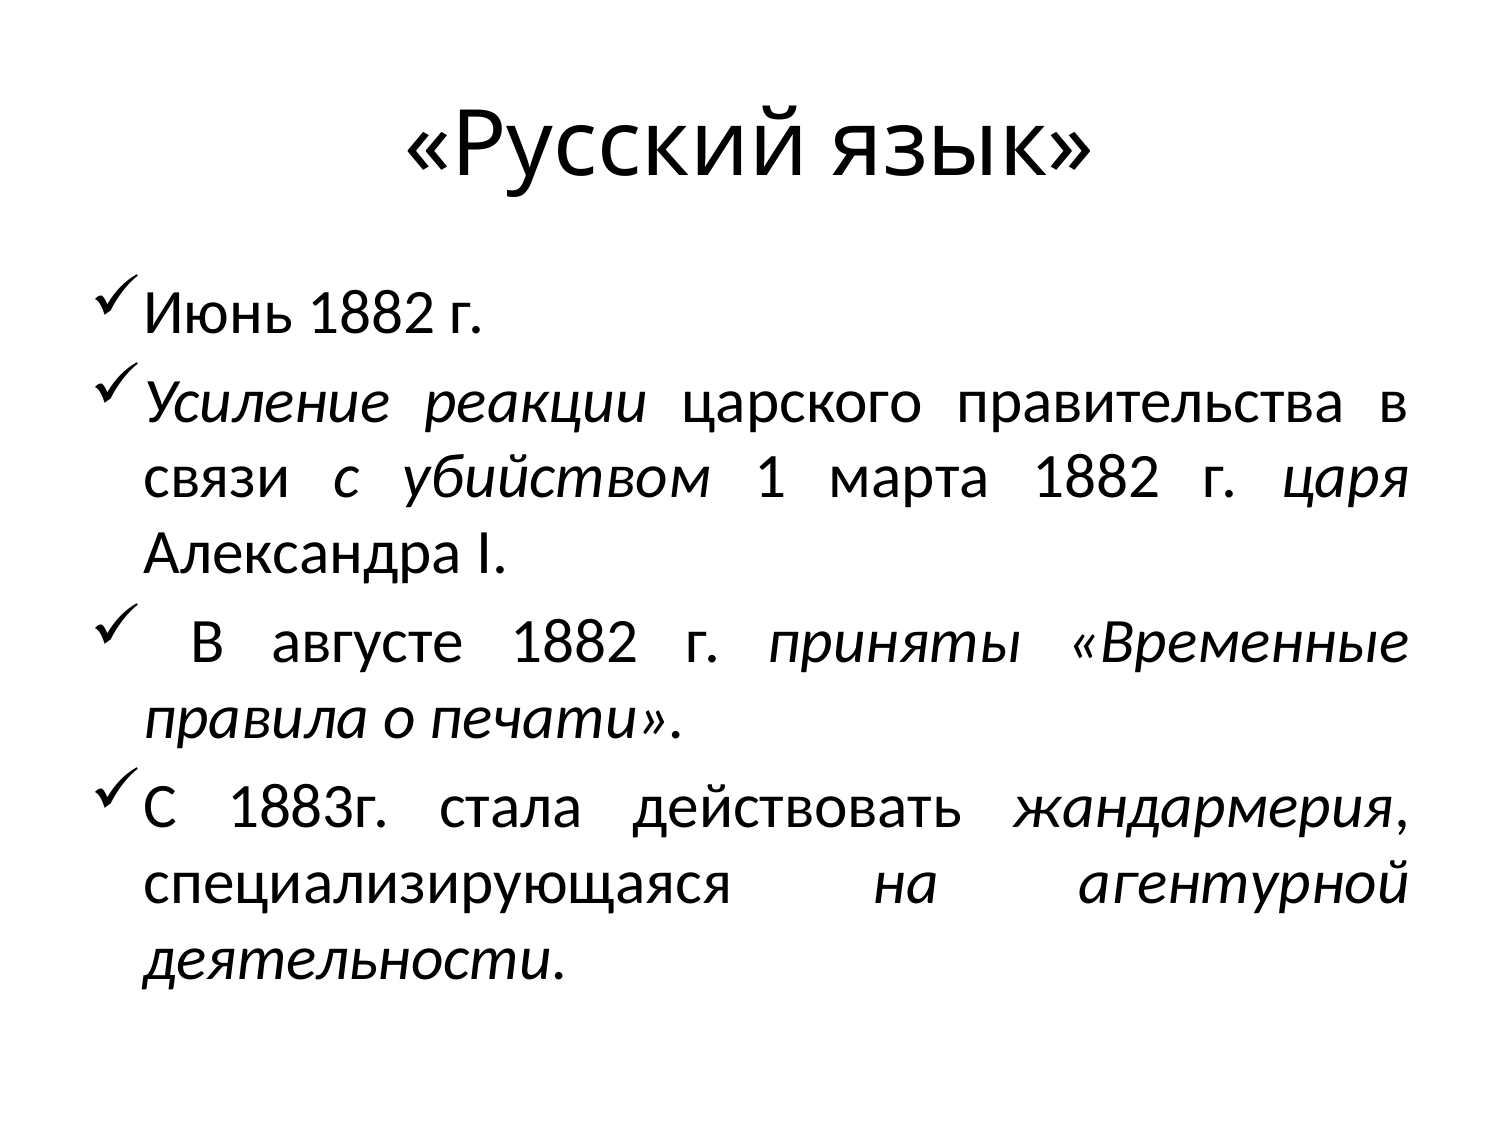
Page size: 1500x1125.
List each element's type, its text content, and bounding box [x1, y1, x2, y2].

title «Русский язык» [75, 45, 1425, 233]
list Июнь 1882 г. Усиление реакции царского правительства в связи с убийством 1 марта 1882 г. царя Александра I. В августе 1882 г. приняты «Временные правила о печати». С 1883г. стала действовать жандармерия, специализирующаяся на агентурной деятельности. [75, 262, 1425, 1005]
